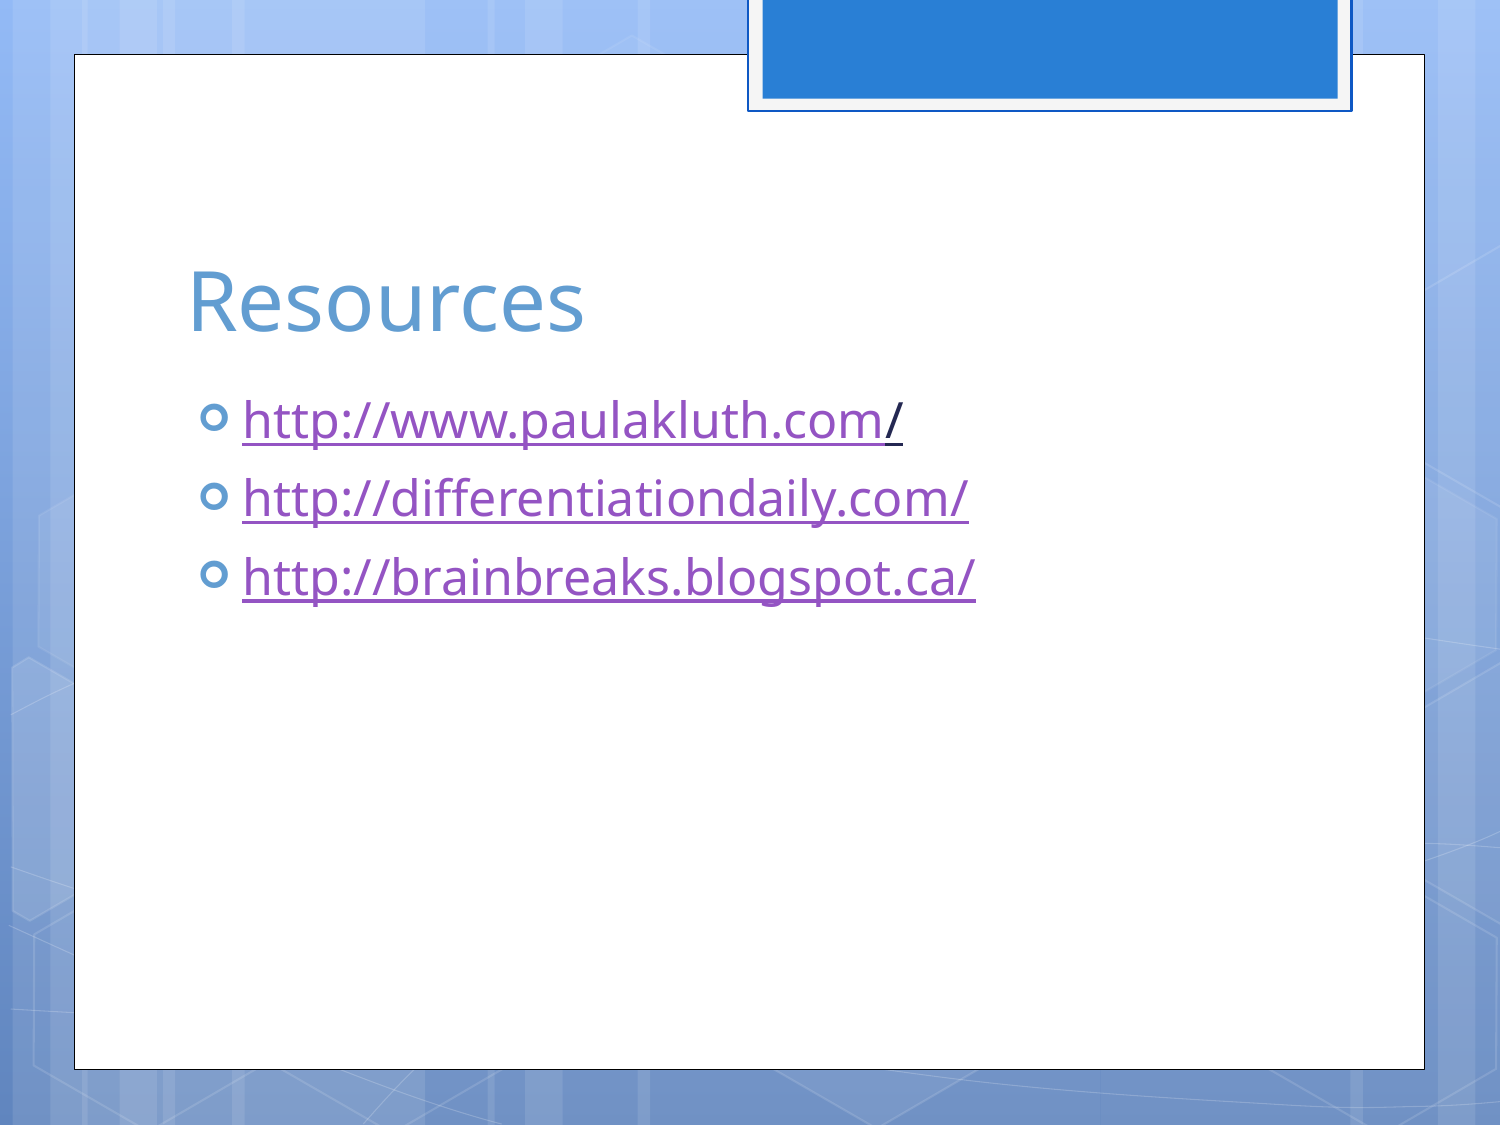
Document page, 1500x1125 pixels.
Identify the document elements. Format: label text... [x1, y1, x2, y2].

title Resources [171, 168, 1324, 357]
list http://www.paulakluth.com/ http://differentiationdaily.com/ http://brainbreaks.blogspot.ca/ [171, 381, 1283, 957]
